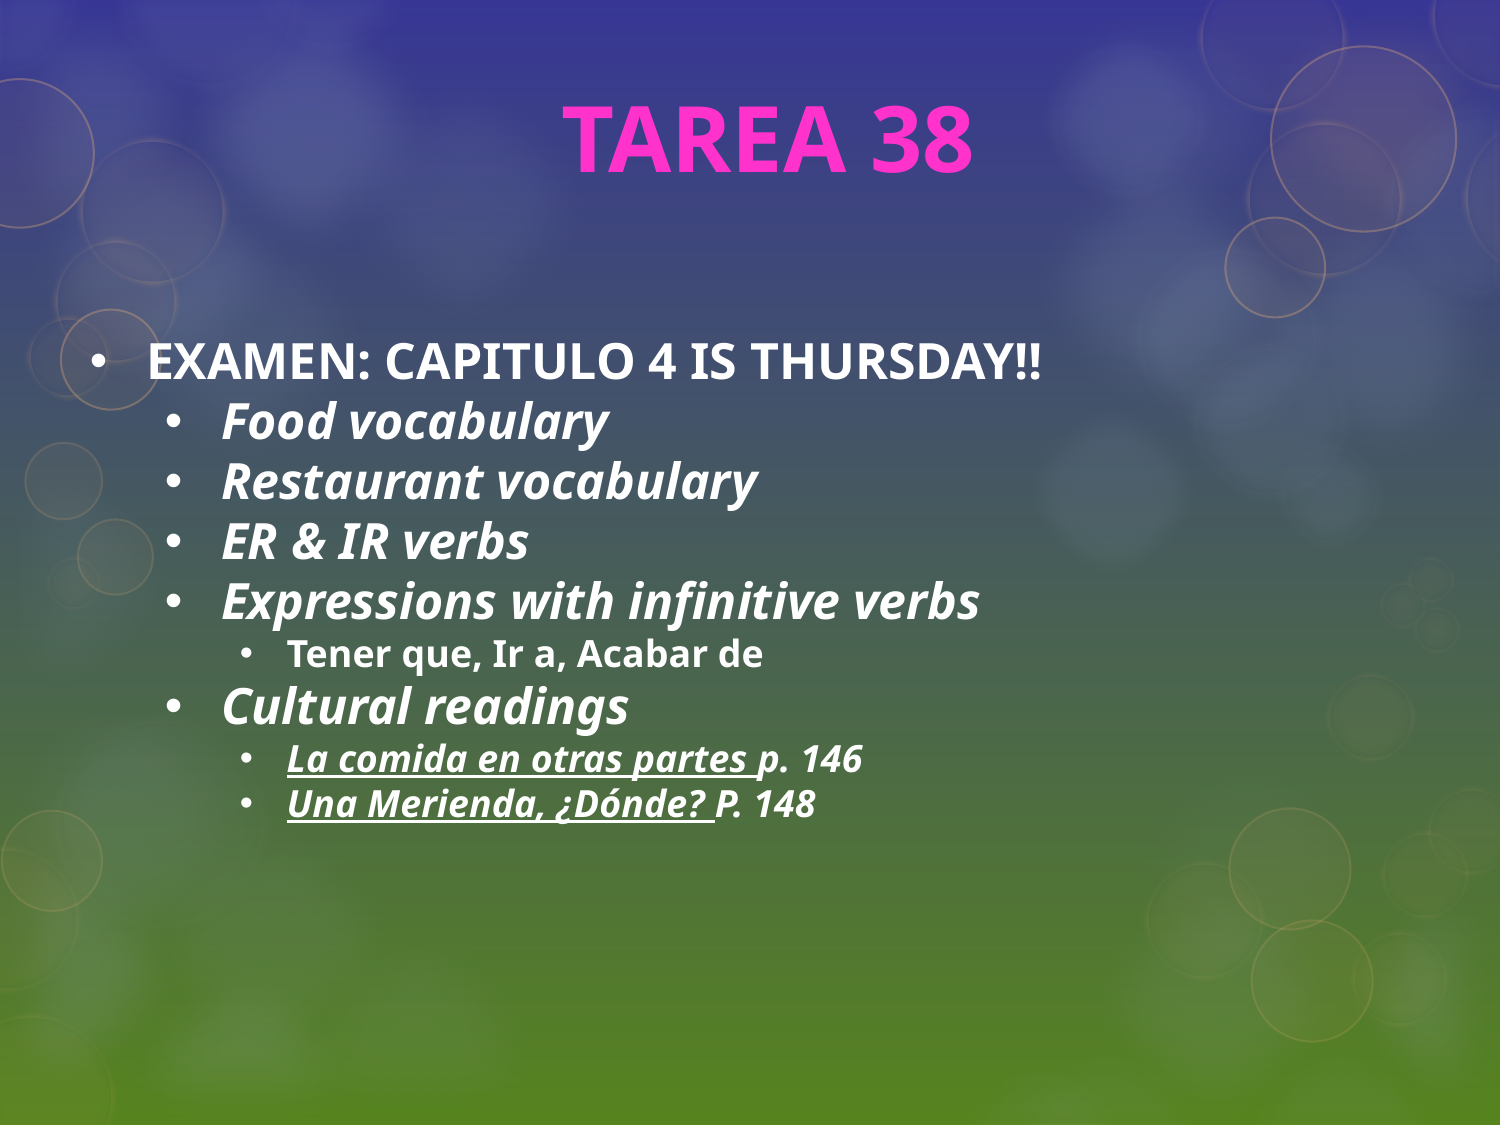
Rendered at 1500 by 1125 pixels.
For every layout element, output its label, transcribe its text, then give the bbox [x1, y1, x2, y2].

text_box EXAMEN: CAPITULO 4 IS THURSDAY!! Food vocabulary Restaurant vocabulary ER & IR verbs Expressions with infinitive verbs Tener que, Ir a, Acabar de Cultural readings La comida en otras partes p. 146 Una Merienda, ¿Dónde? P. 148 [0, 322, 1463, 833]
text_box TAREA 38 [99, 73, 1438, 225]
